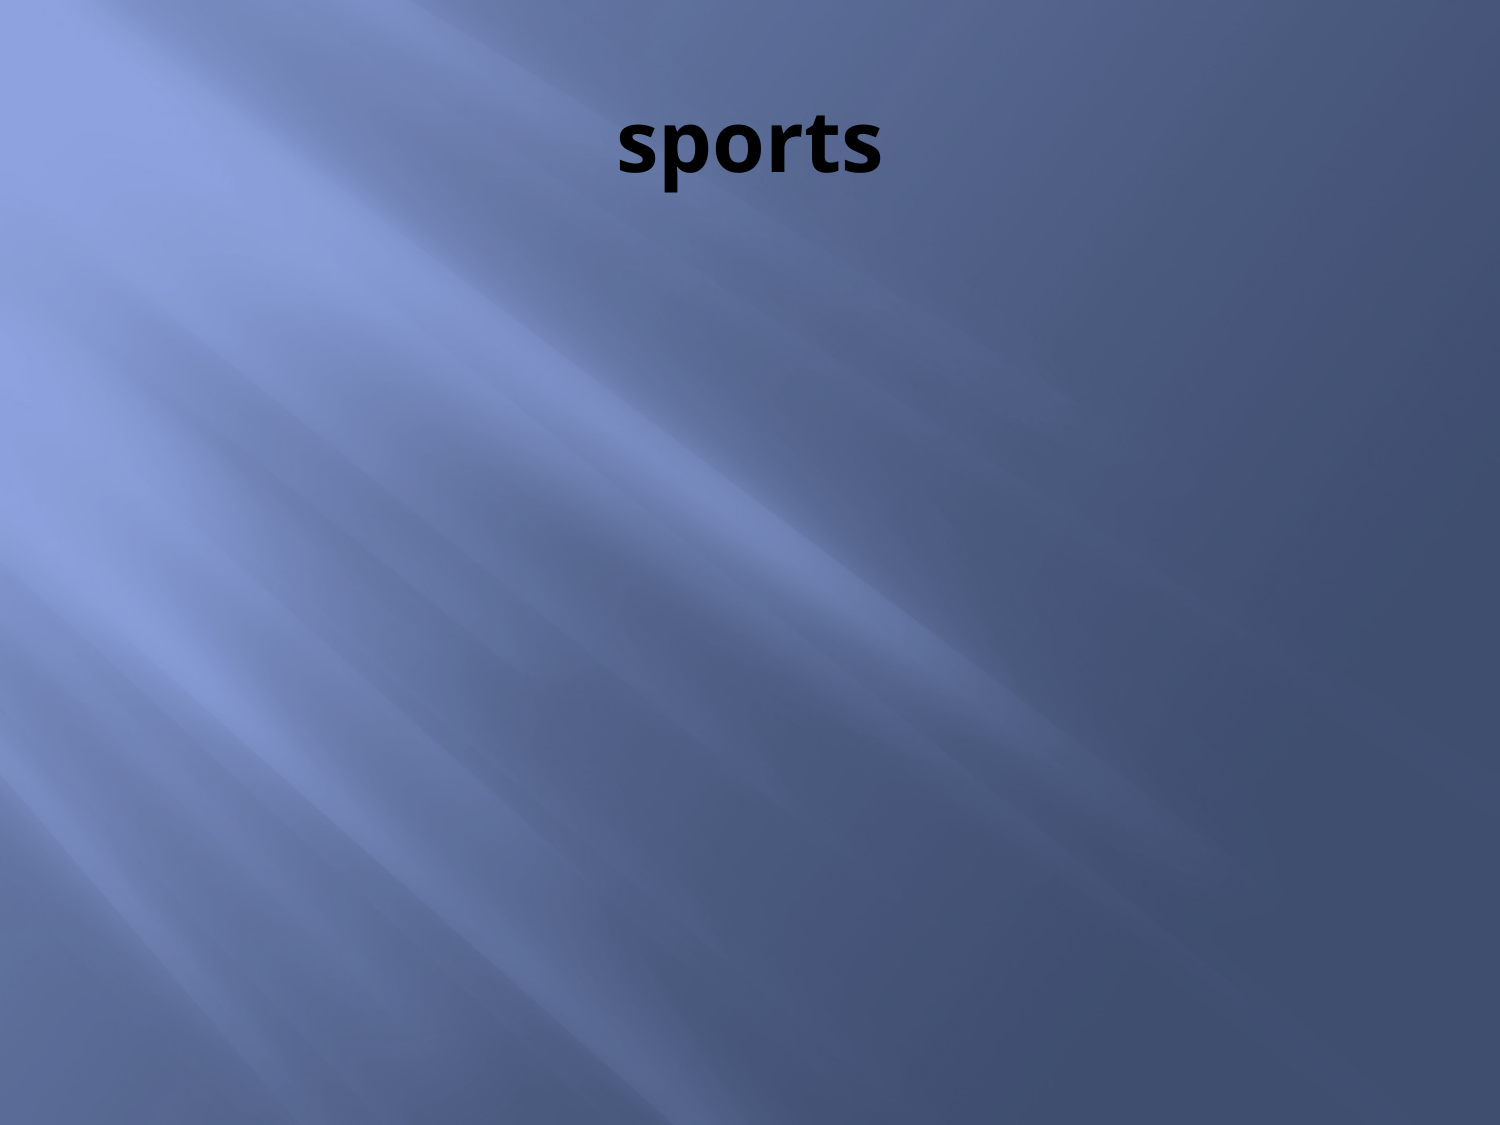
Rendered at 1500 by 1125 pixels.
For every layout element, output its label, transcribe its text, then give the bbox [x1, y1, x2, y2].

title sports [75, 45, 1425, 233]
